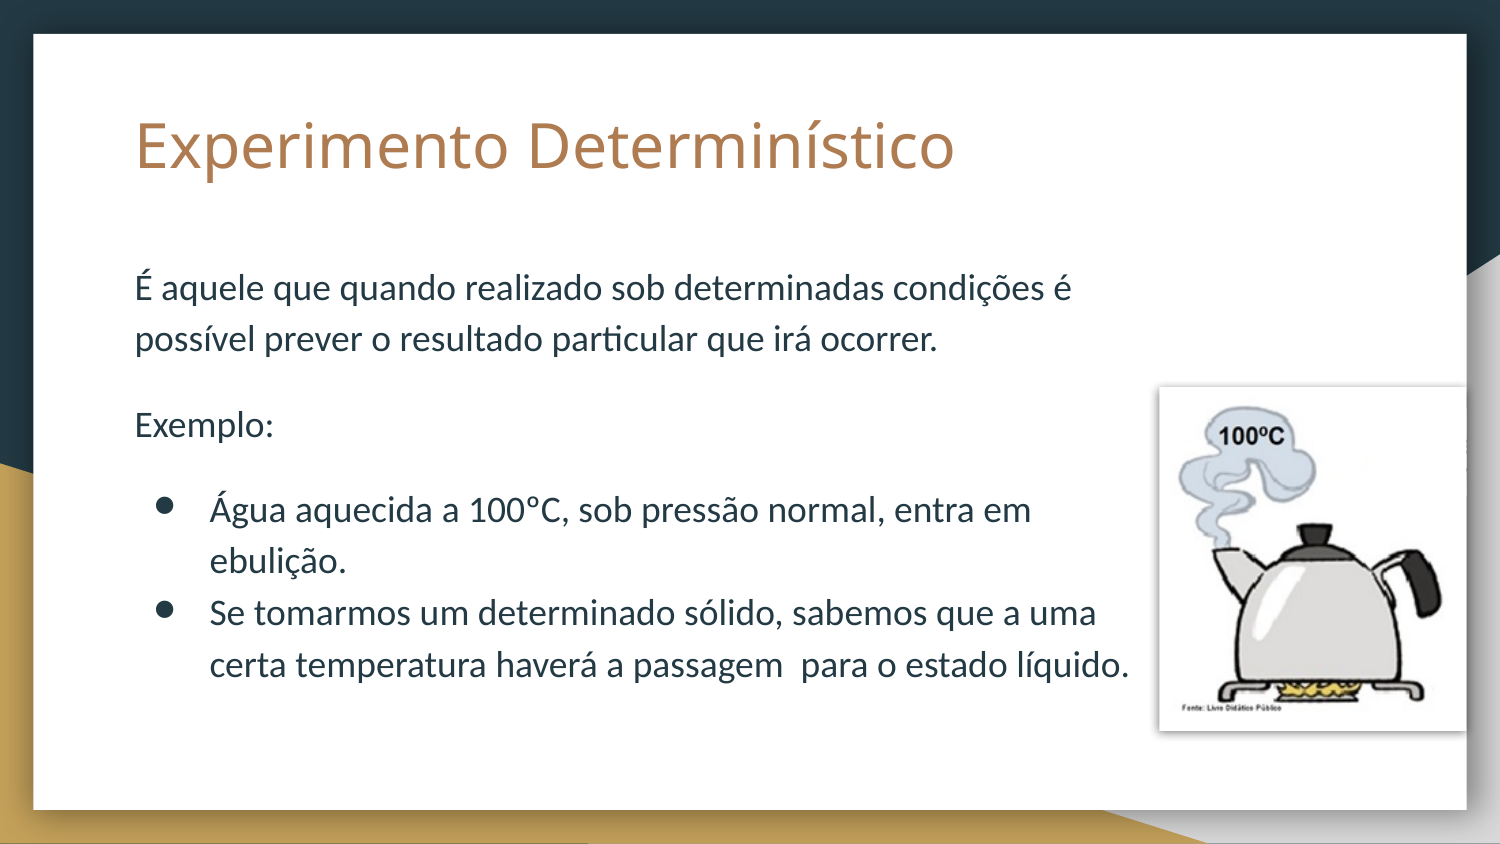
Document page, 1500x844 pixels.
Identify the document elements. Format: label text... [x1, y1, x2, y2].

picture [1159, 386, 1467, 732]
list É aquele que quando realizado sob determinadas condições é possível prever o resultado particular que irá ocorrer. Exemplo: Água aquecida a 100ºC, sob pressão normal, entra em ebulição. Se tomarmos um determinado sólido, sabemos que a uma certa temperatura haverá a passagem para o estado líquido. [119, 241, 1167, 726]
title Experimento Determinístico [119, 91, 1381, 180]
